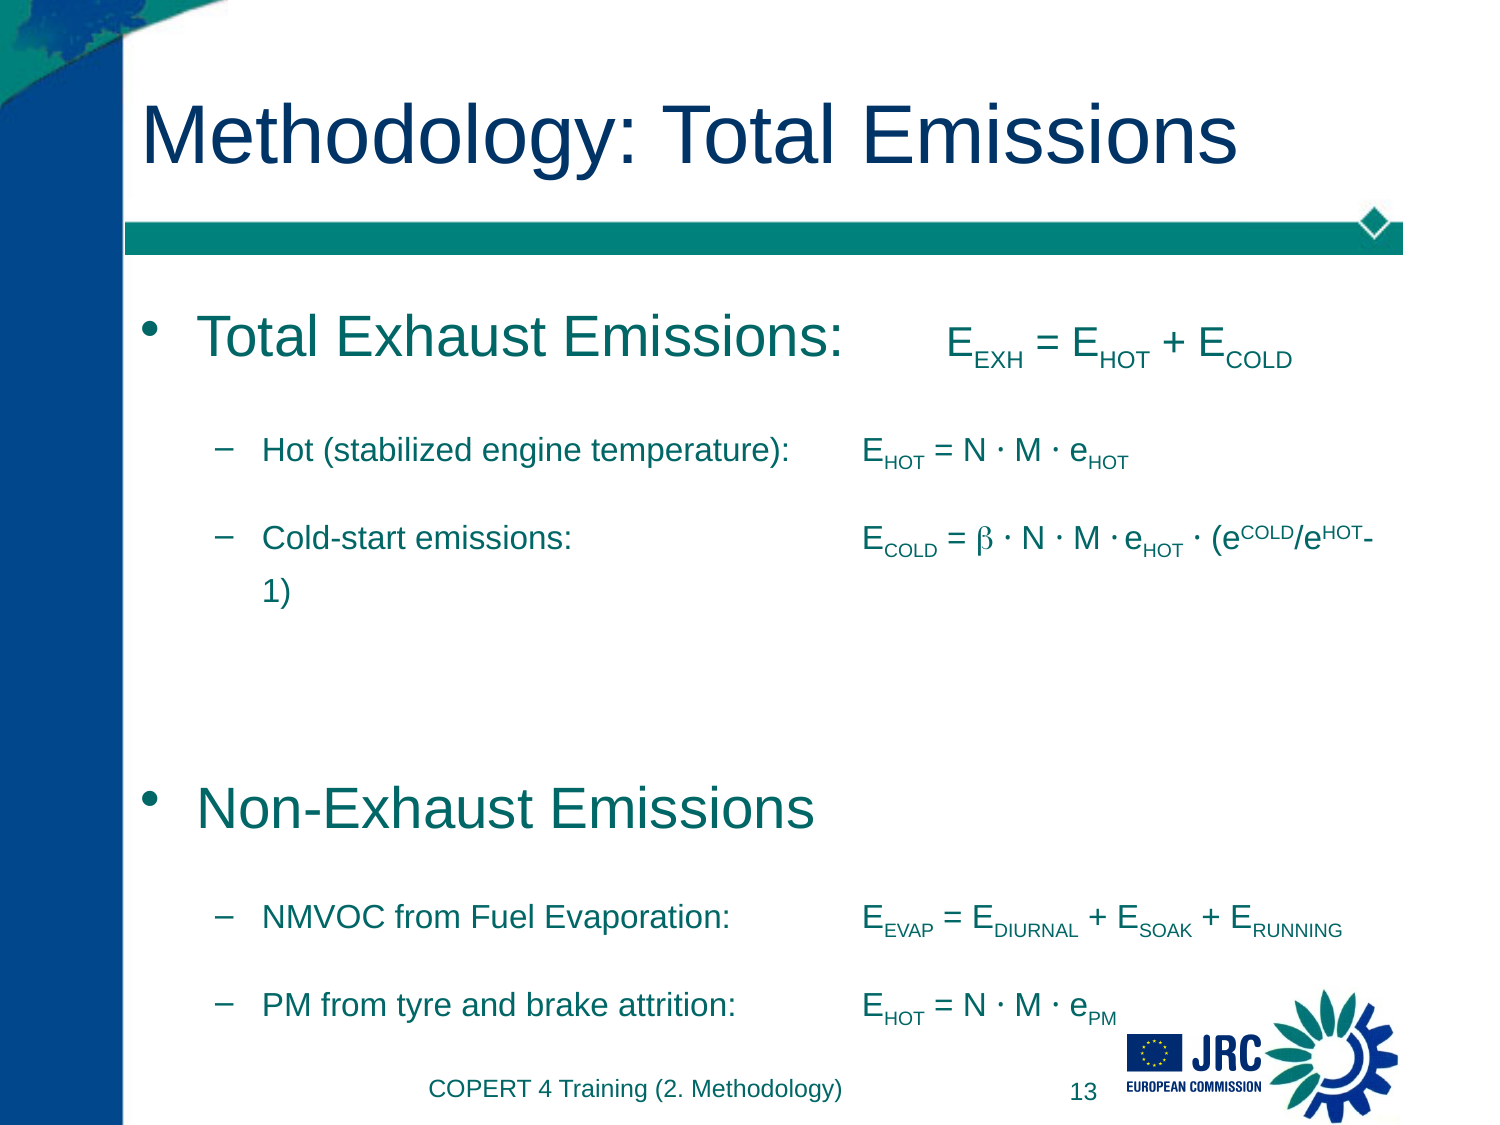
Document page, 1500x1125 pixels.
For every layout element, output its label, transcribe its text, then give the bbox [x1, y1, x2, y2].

list Total Exhaust Emissions: EEXH = EHOT + ECOLD Hot (stabilized engine temperature): EHOT = N · M · eHOT Cold-start emissions: ECOLD =  · N · M · eHOT · (eCOLD/eHOT-1) Non-Exhaust Emissions NMVOC from Fuel Evaporation: EEVAP = EDIURNAL + ESOAK + ERUNNING PM from tyre and brake attrition: EHOT = N · M · ePM [124, 274, 1401, 963]
title Methodology: Total Emissions [124, 33, 1401, 188]
picture [1127, 1034, 1261, 1092]
footer COPERT 4 Training (2. Methodology) [324, 1062, 948, 1110]
slide_number 13 [987, 1062, 1113, 1113]
picture [0, 0, 1403, 1125]
picture [1262, 987, 1400, 1125]
